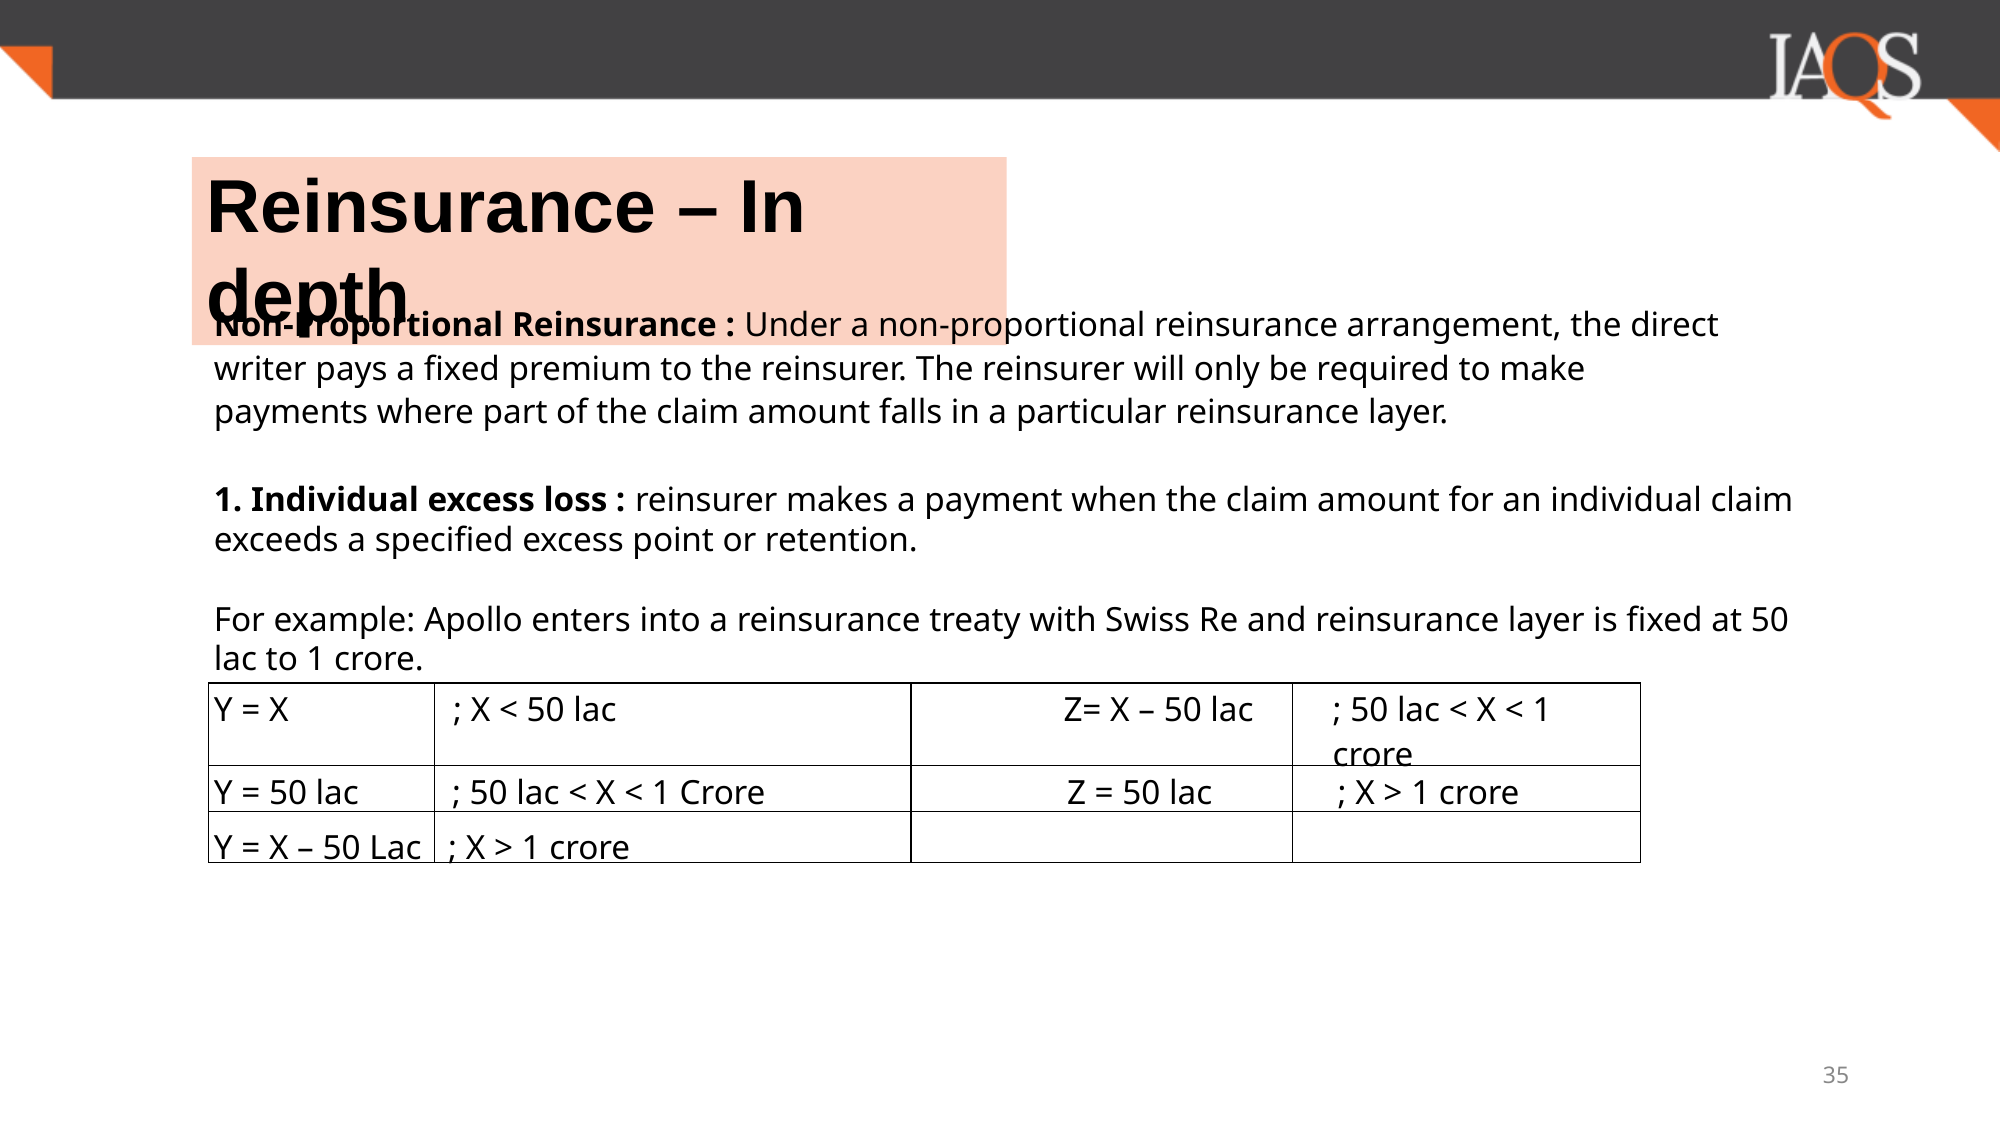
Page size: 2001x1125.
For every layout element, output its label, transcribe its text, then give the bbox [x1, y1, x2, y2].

table_cell [1293, 812, 1640, 862]
table_header ; X < 50 lac [435, 684, 910, 765]
table_cell ; X > 1 crore [435, 812, 910, 862]
table_cell Y = X – 50 Lac [209, 812, 434, 862]
table_cell Y = 50 lac [209, 766, 434, 811]
text_box Non-Proportional Reinsurance : Under a non-proportional reinsurance arrangement, the direct writer pays a fixed premium to the reinsurer. The reinsurer will only be required to make payments where part of the claim amount falls in a particular reinsurance layer. 1. Individual excess loss : reinsurer makes a payment when the claim amount for an individual claim exceeds a specified excess point or retention. For example: Apollo enters into a reinsurance treaty with Swiss Re and reinsurance layer is fixed at 50 lac to 1 crore. [211, 297, 1800, 678]
title Reinsurance – In depth [191, 157, 1007, 346]
table_header Z= X – 50 lac [912, 684, 1292, 765]
table_header Y = X [209, 684, 434, 765]
slide_number ‹#› [1820, 1057, 1857, 1125]
table_cell ; 50 lac < X < 1 Crore [435, 766, 910, 811]
table_header ; 50 lac < X < 1 crore [1293, 684, 1640, 765]
table_cell ; X > 1 crore [1293, 766, 1640, 811]
table_cell [912, 812, 1292, 862]
picture [0, 0, 2000, 152]
table_cell Z = 50 lac [912, 766, 1292, 811]
